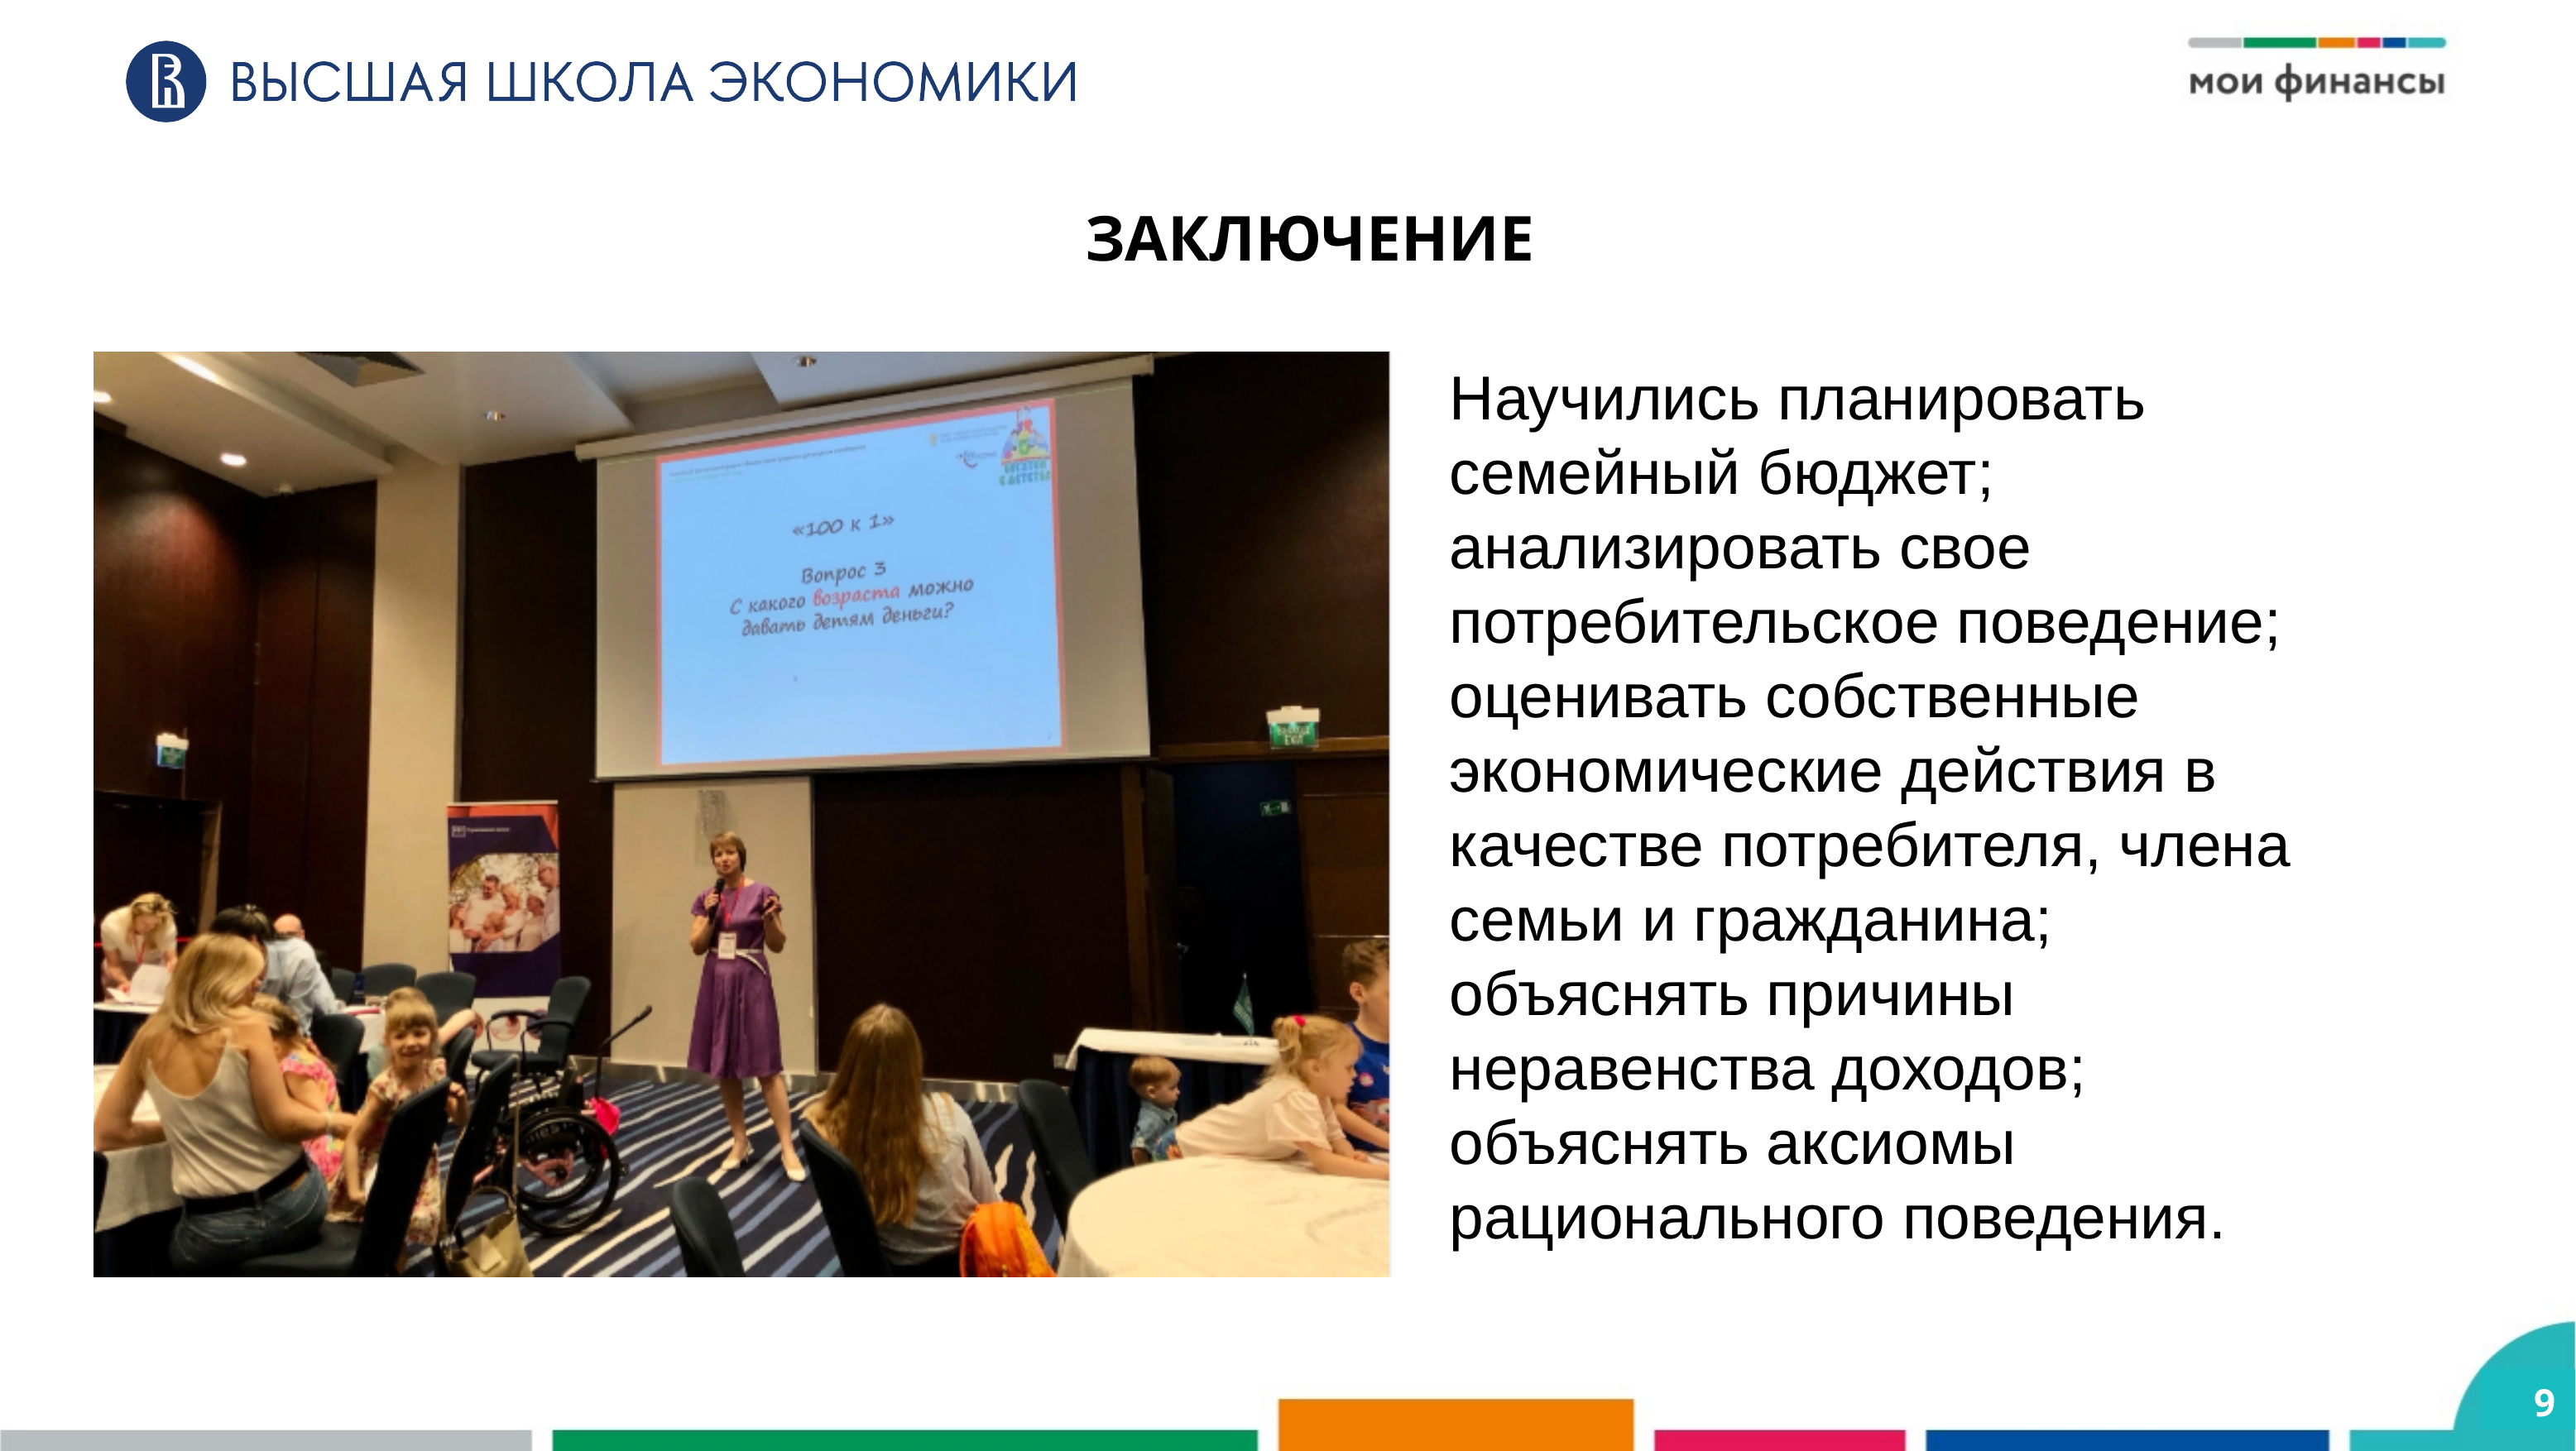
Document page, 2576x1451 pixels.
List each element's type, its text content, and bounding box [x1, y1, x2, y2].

text_box Научились планировать семейный бюджет; анализировать свое потребительское поведение; оценивать собственные экономические действия в качестве потребителя, члена семьи и гражданина; объяснять причины неравенства доходов; объяснять аксиомы рационального поведения. [1437, 352, 2373, 1258]
text_box ЗАКЛЮЧЕНИЕ [44, 189, 2576, 284]
picture [0, 0, 2576, 1451]
text_box 9 [2480, 1368, 2576, 1430]
